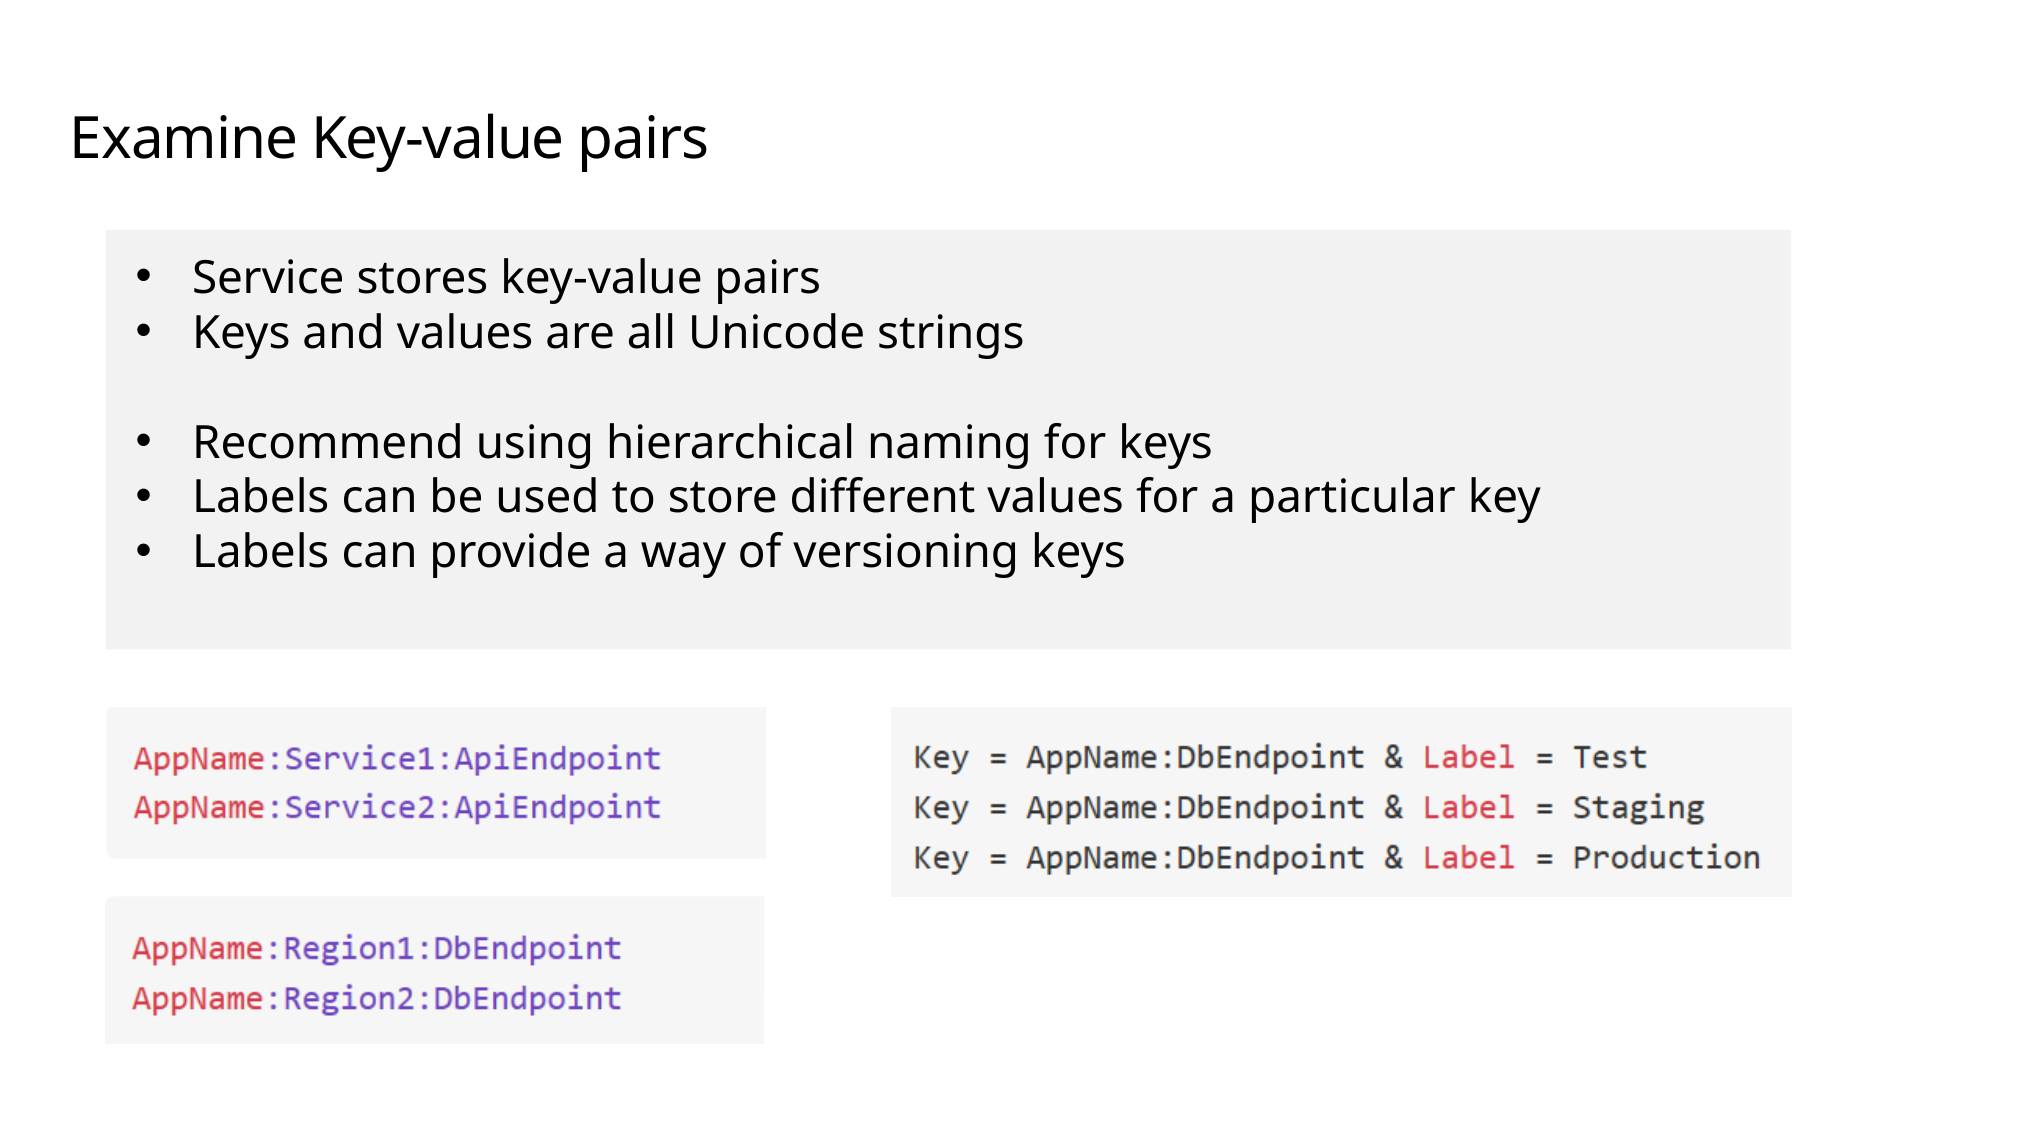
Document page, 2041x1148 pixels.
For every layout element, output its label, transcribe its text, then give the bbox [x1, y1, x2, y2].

title Examine Key-value pairs [70, 103, 1969, 172]
picture [890, 707, 1792, 897]
picture [105, 707, 766, 1044]
text_box Service stores key-value pairs Keys and values are all Unicode strings Recommend using hierarchical naming for keys Labels can be used to store different values for a particular key Labels can provide a way of versioning keys [105, 229, 1792, 650]
